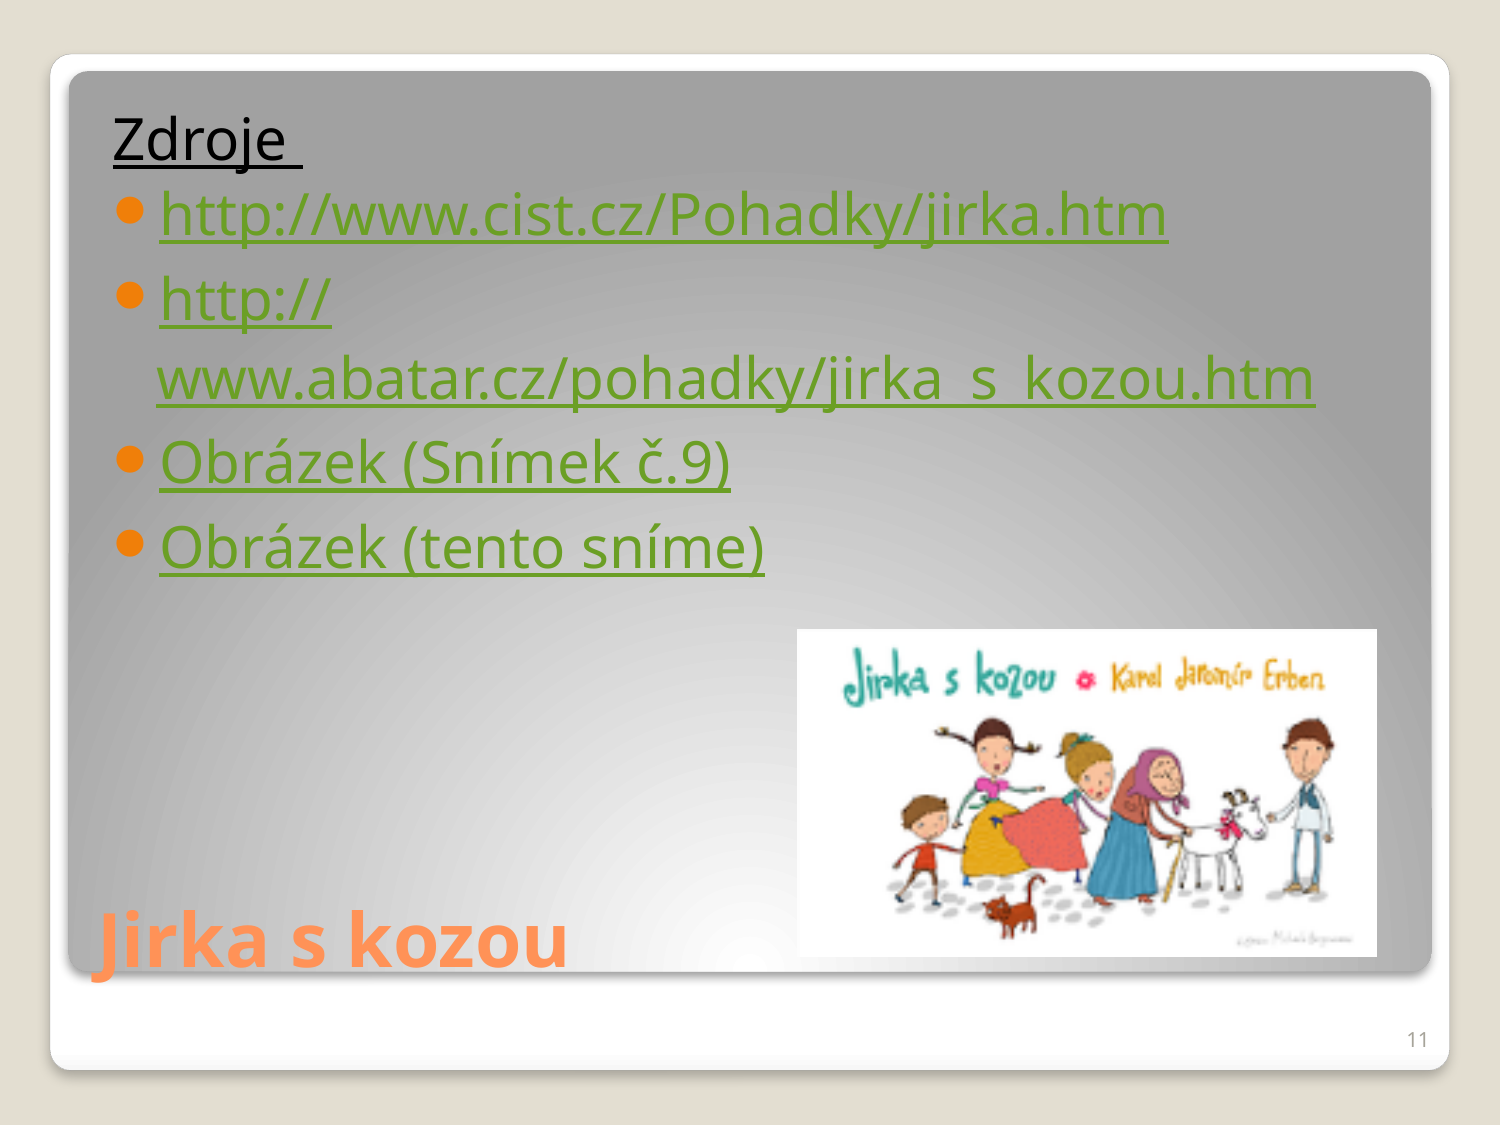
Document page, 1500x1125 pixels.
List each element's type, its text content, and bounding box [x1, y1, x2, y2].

picture [796, 628, 1378, 957]
title Jirka s kozou [82, 817, 1425, 990]
slide_number 11 [1369, 1002, 1445, 1063]
list Zdroje http://www.cist.cz/Pohadky/jirka.htm http://www.abatar.cz/pohadky/jirka_s_kozou.htm Obrázek (Snímek č.9) Obrázek (tento sníme) [82, 86, 1425, 774]
